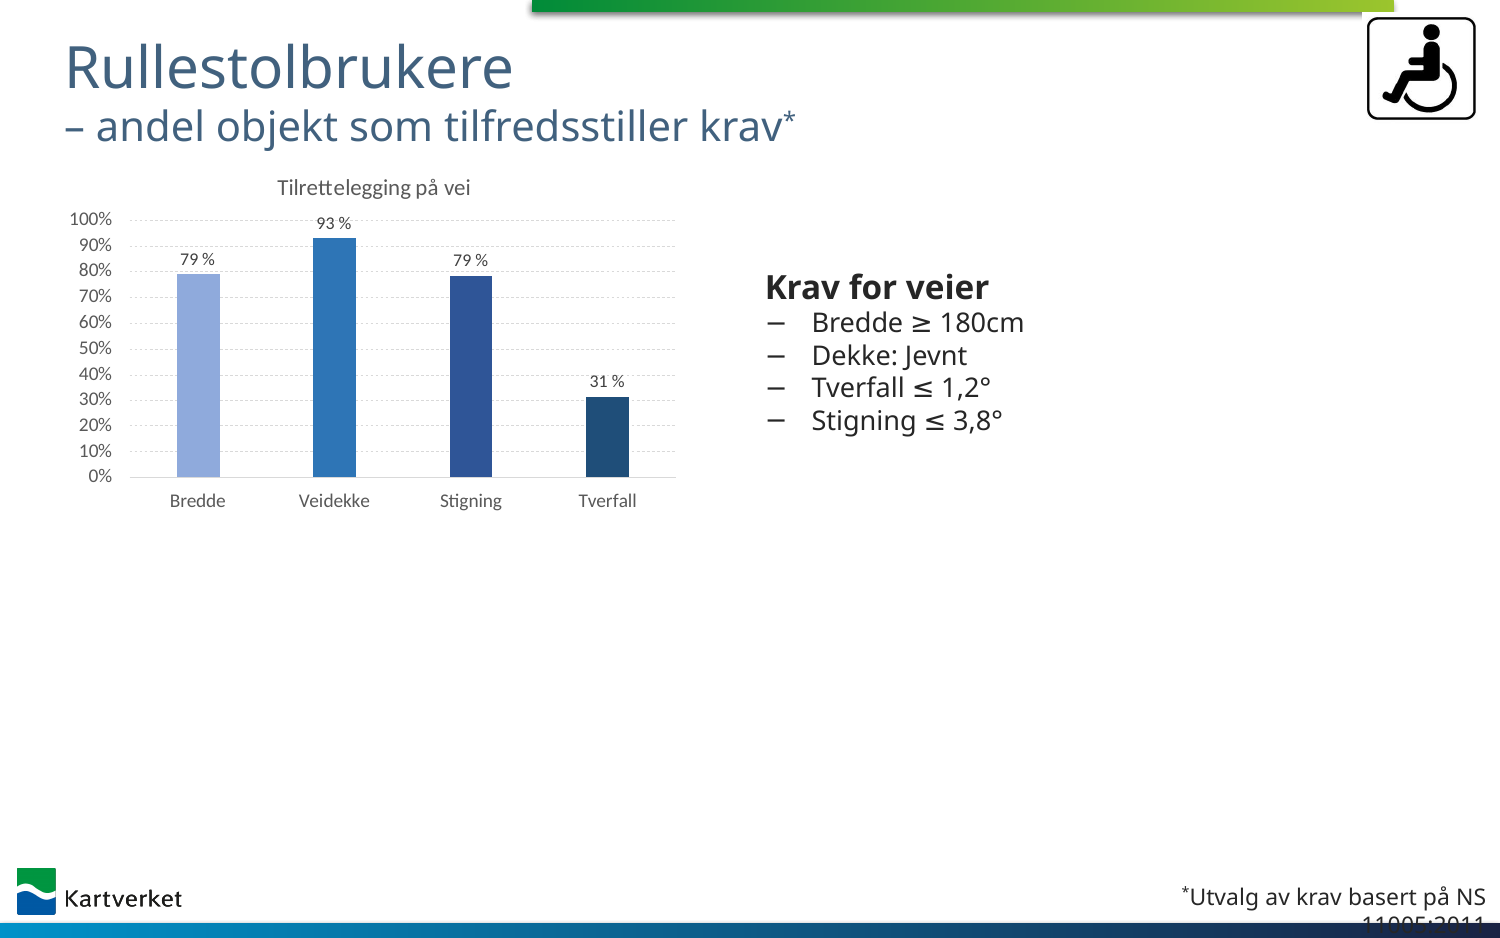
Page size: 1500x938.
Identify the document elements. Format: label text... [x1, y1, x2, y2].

text_box Krav for veier Bredde ≥ 180cm Dekke: Jevnt Tverfall ≤ 1,2° Stigning ≤ 3,8° [750, 258, 1234, 444]
picture [62, 166, 687, 519]
text_box Rullestolbrukere – andel objekt som tilfredsstiller krav* [49, 25, 1431, 158]
picture [1362, 12, 1481, 126]
text_box *Utvalg av krav basert på NS 11005:2011 [1068, 873, 1500, 938]
